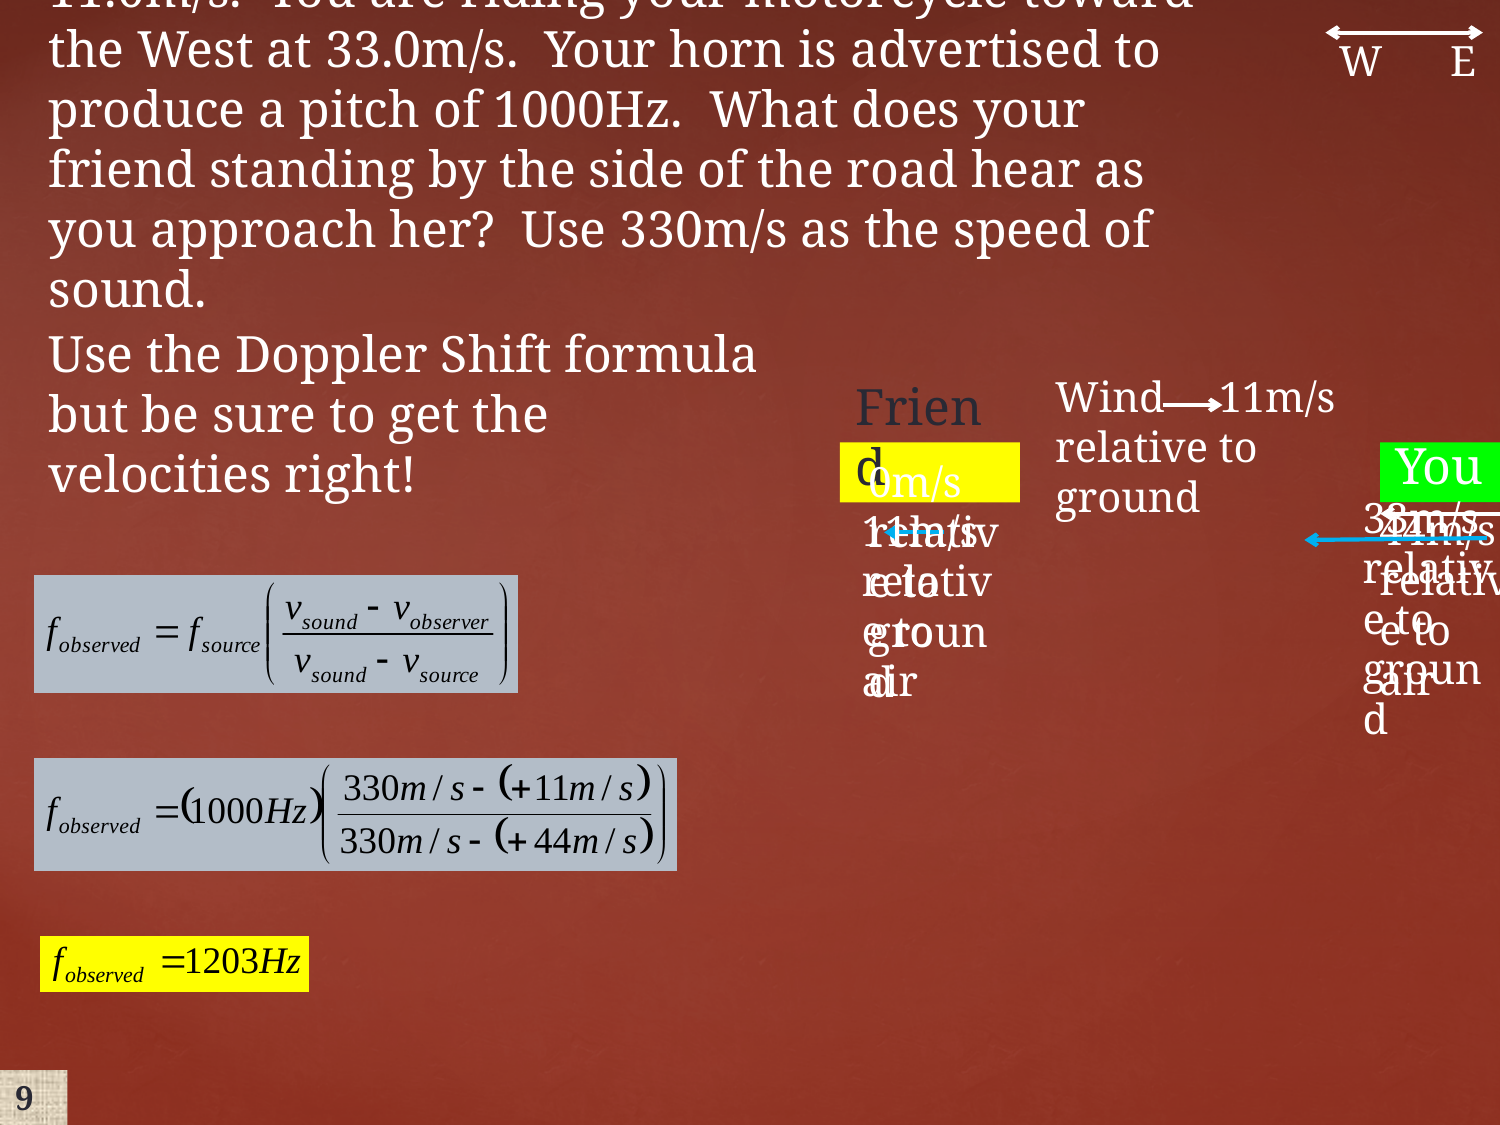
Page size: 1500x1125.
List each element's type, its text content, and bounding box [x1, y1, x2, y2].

text_box 33m/s relative to ground [1347, 728, 1500, 750]
text_box You [1380, 442, 1500, 497]
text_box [33, 757, 679, 872]
text_box Use the Doppler Shift formula but be sure to get the velocities right! [33, 389, 795, 510]
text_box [846, 501, 1014, 713]
text_box Example: Wind blows from West to East at 11.0m/s. You are riding your motorcycle toward the West at 33.0m/s. Your horn is advertised to produce a pitch of 1000Hz. What does your friend standing by the side of the road hear as you approach her? Use 330m/s as the speed of sound. [33, 32, 1246, 326]
text_box Wind 11m/s relative to ground [1040, 416, 1372, 529]
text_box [1303, 500, 1500, 712]
text_box 9 [0, 1070, 68, 1125]
text_box W [1323, 43, 1390, 93]
text_box Friend [839, 442, 1020, 503]
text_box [39, 935, 310, 993]
text_box E [1435, 32, 1500, 93]
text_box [33, 574, 519, 695]
